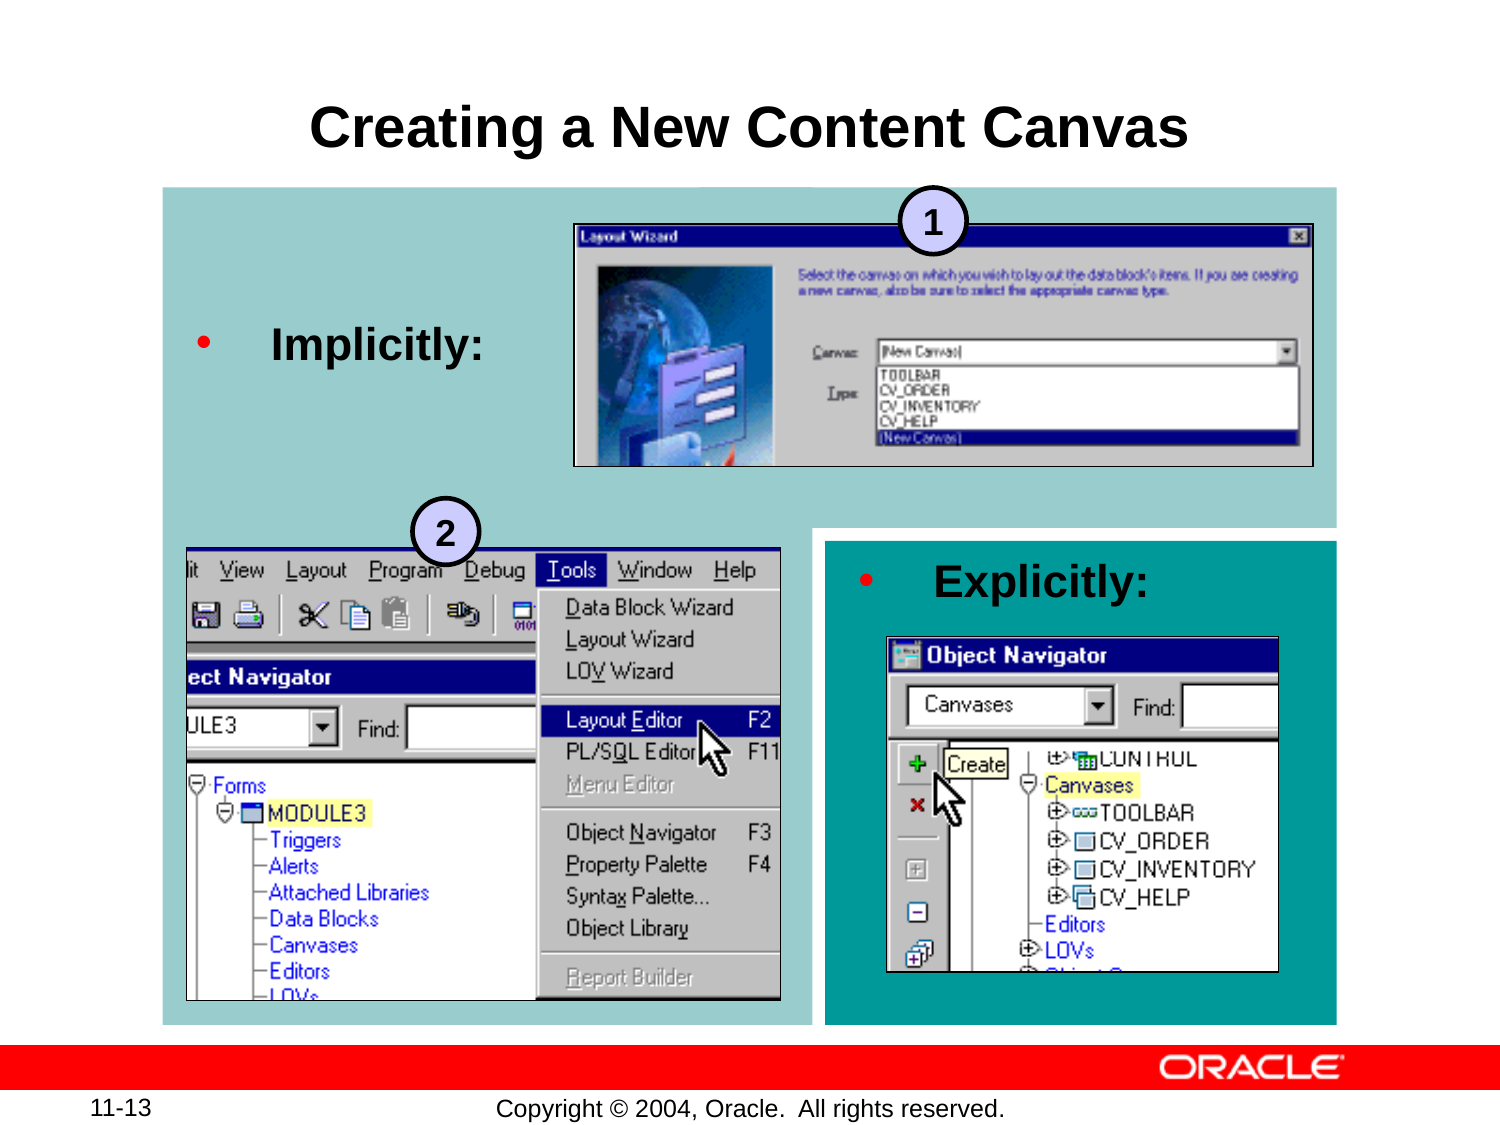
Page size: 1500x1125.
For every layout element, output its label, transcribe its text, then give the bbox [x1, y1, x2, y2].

title Creating a New Content Canvas [149, 87, 1351, 232]
text_box Explicitly: [837, 549, 1252, 664]
list Implicitly: [174, 312, 569, 427]
text_box [699, 232, 1337, 528]
picture [187, 547, 781, 1001]
picture [887, 637, 1278, 972]
text_box 2 [412, 498, 480, 546]
text_box 1 [900, 187, 967, 223]
picture [574, 224, 1313, 467]
text_box [162, 232, 813, 1025]
text_box [825, 540, 1337, 1025]
